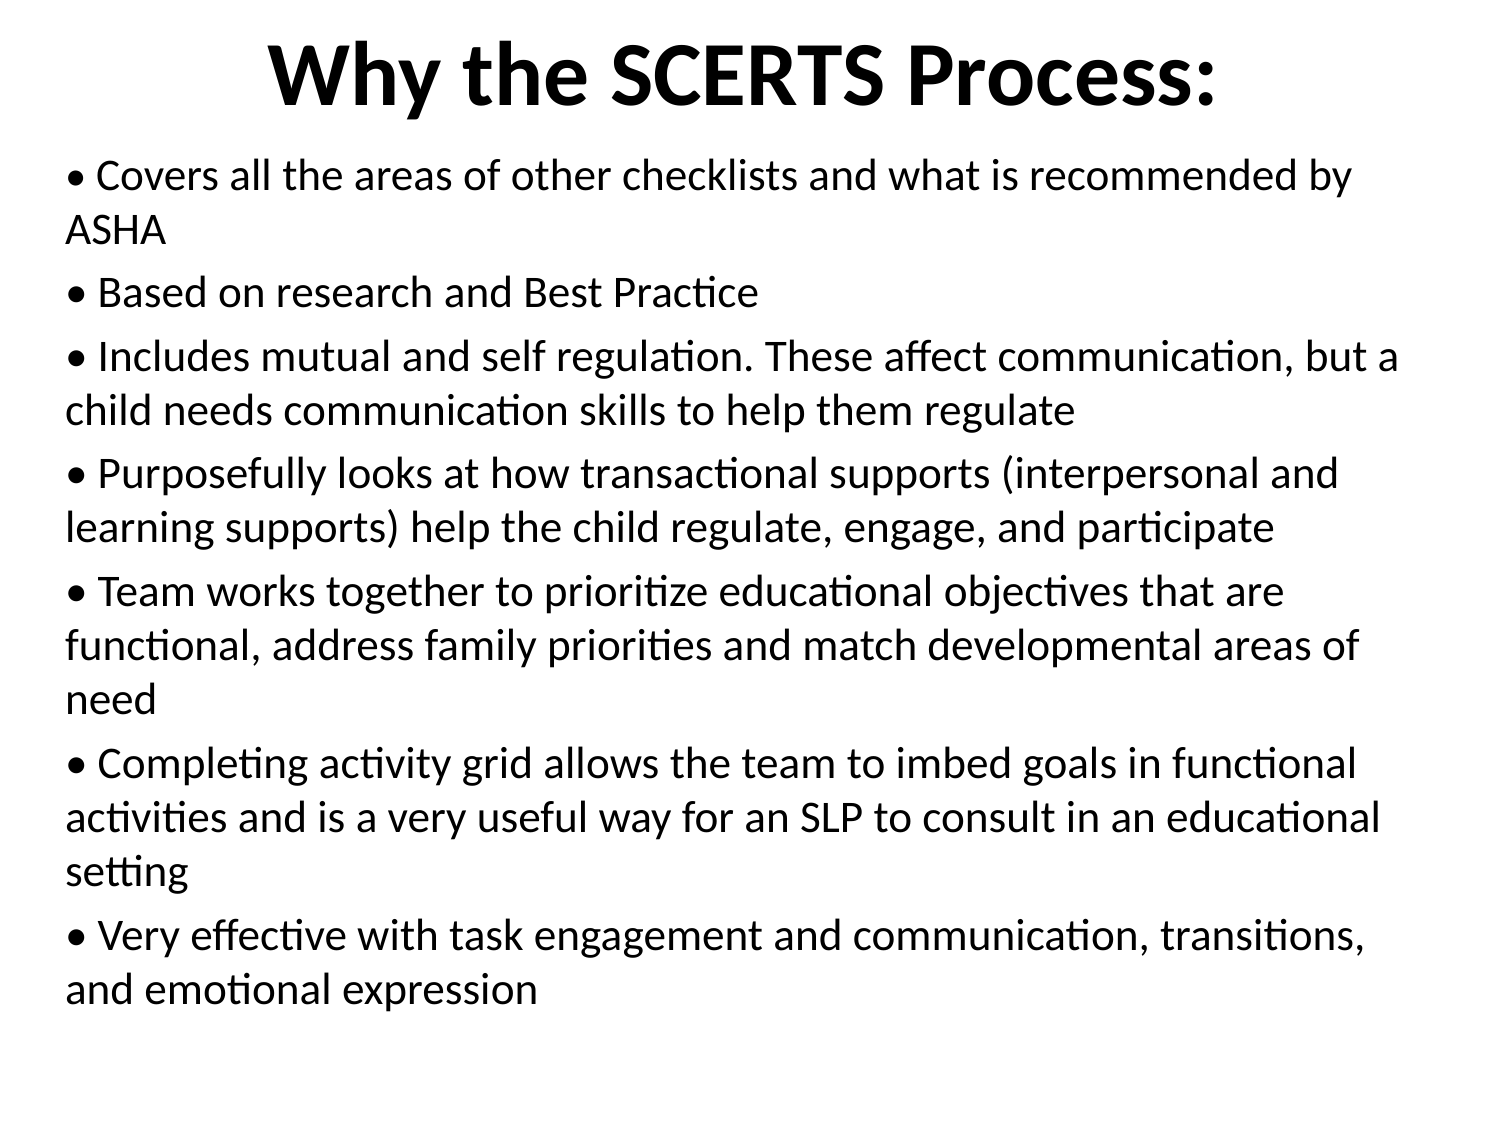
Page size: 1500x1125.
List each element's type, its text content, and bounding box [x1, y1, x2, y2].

list • Covers all the areas of other checklists and what is recommended by ASHA • Based on research and Best Practice • Includes mutual and self regulation. These affect communication, but a child needs communication skills to help them regulate • Purposefully looks at how transactional supports (interpersonal and learning supports) help the child regulate, engage, and participate • Team works together to prioritize educational objectives that are functional, address family priorities and match developmental areas of need • Completing activity grid allows the team to imbed goals in functional activities and is a very useful way for an SLP to consult in an educational setting • Very effective with task engagement and communication, transitions, and emotional expression [50, 137, 1450, 1025]
title Why the SCERTS Process: [62, 0, 1425, 137]
